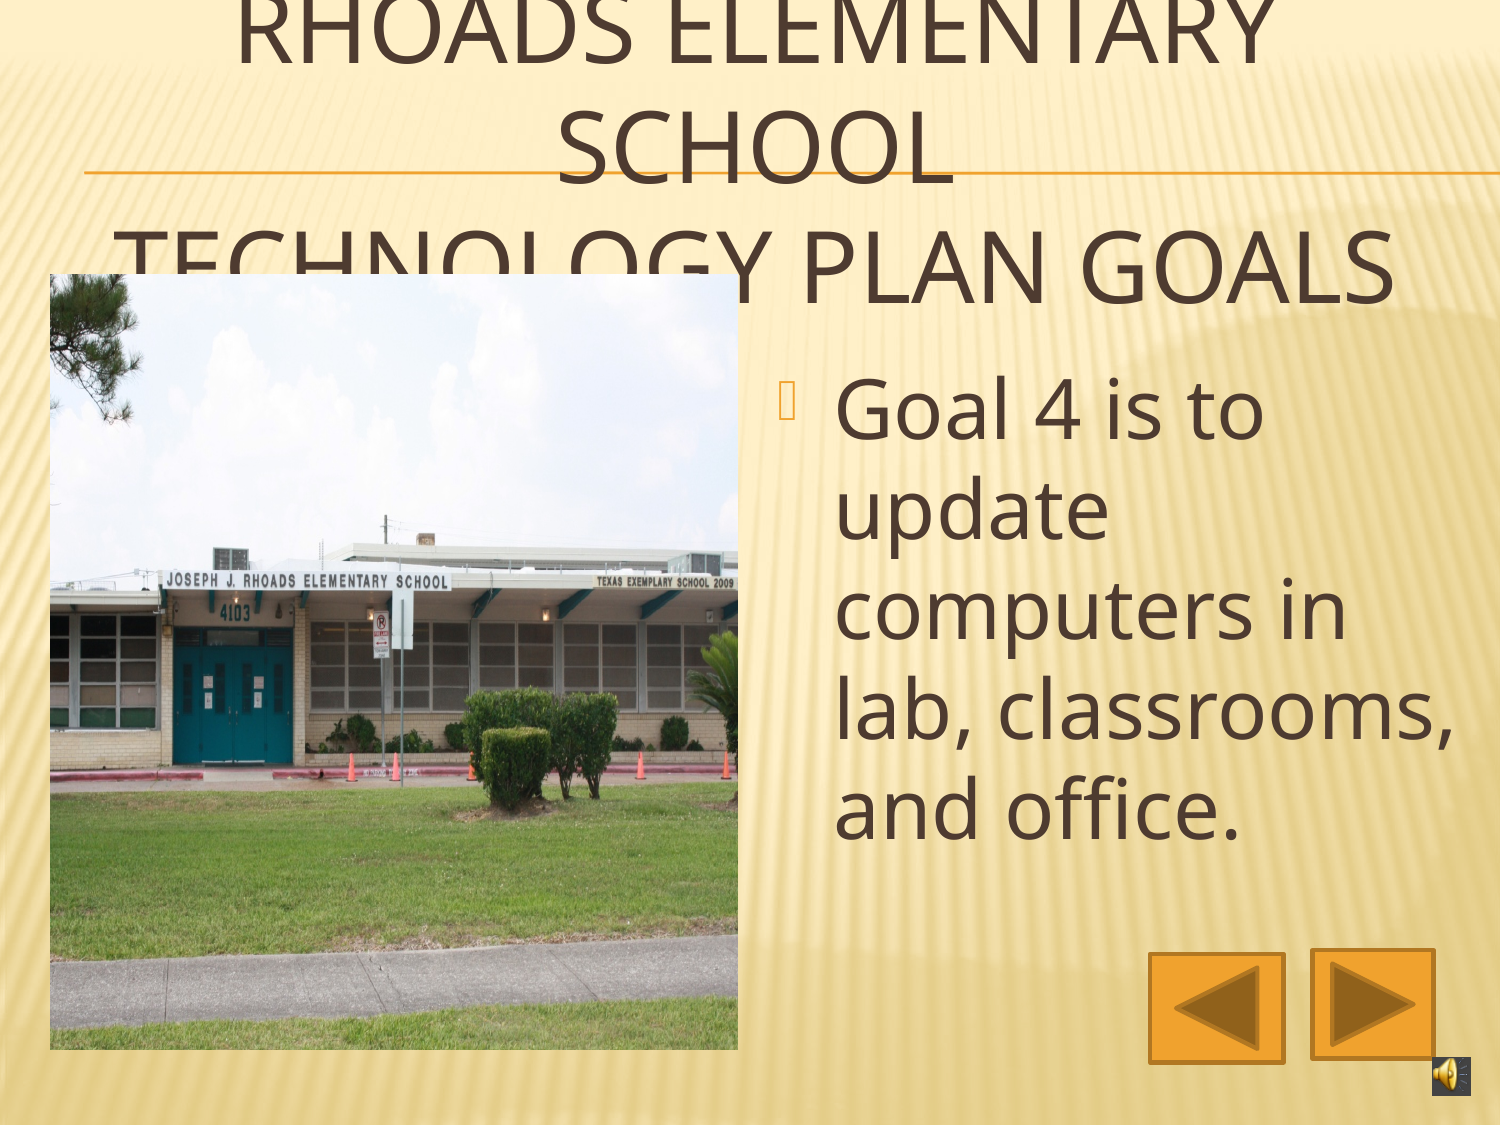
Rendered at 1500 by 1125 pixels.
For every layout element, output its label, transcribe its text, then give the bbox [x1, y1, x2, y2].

text_box [1148, 952, 1286, 1065]
title Rhoads Elementary School Technology Plan Goals [49, 37, 1463, 250]
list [49, 274, 738, 1051]
picture [1431, 1056, 1472, 1097]
list Goal 4 is to update computers in lab, classrooms, and office. [762, 262, 1475, 1038]
text_box [1310, 948, 1436, 1061]
